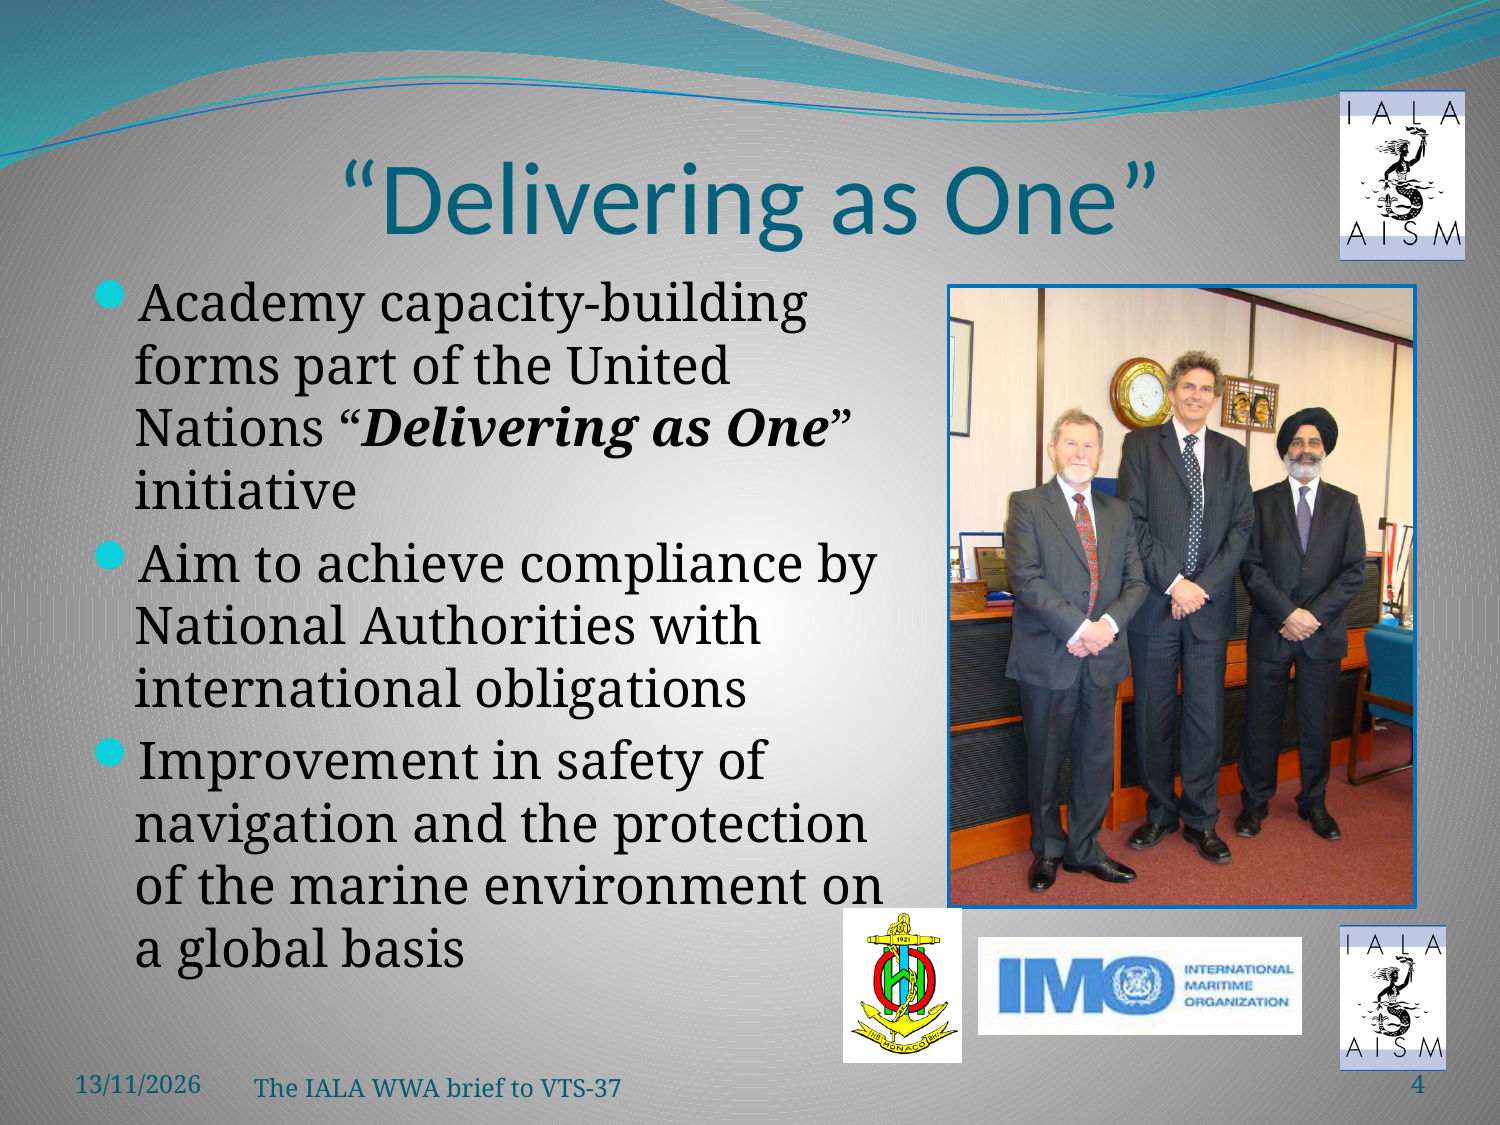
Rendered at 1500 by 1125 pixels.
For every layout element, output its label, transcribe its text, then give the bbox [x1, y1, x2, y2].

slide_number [75, 1042, 253, 1103]
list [949, 287, 1414, 906]
picture [843, 908, 962, 1064]
list Academy capacity-building forms part of the United Nations “Delivering as One” initiative Aim to achieve compliance by National Authorities with international obligations Improvement in safety of navigation and the protection of the marine environment on a global basis [76, 262, 939, 990]
picture [1340, 90, 1465, 261]
picture [1340, 925, 1446, 1071]
picture [977, 936, 1302, 1035]
footer The IALA WWA brief to VTS-37 [253, 1042, 1199, 1103]
title “Delivering as One” [75, 115, 1425, 256]
slide_number 4 [1299, 1042, 1425, 1103]
